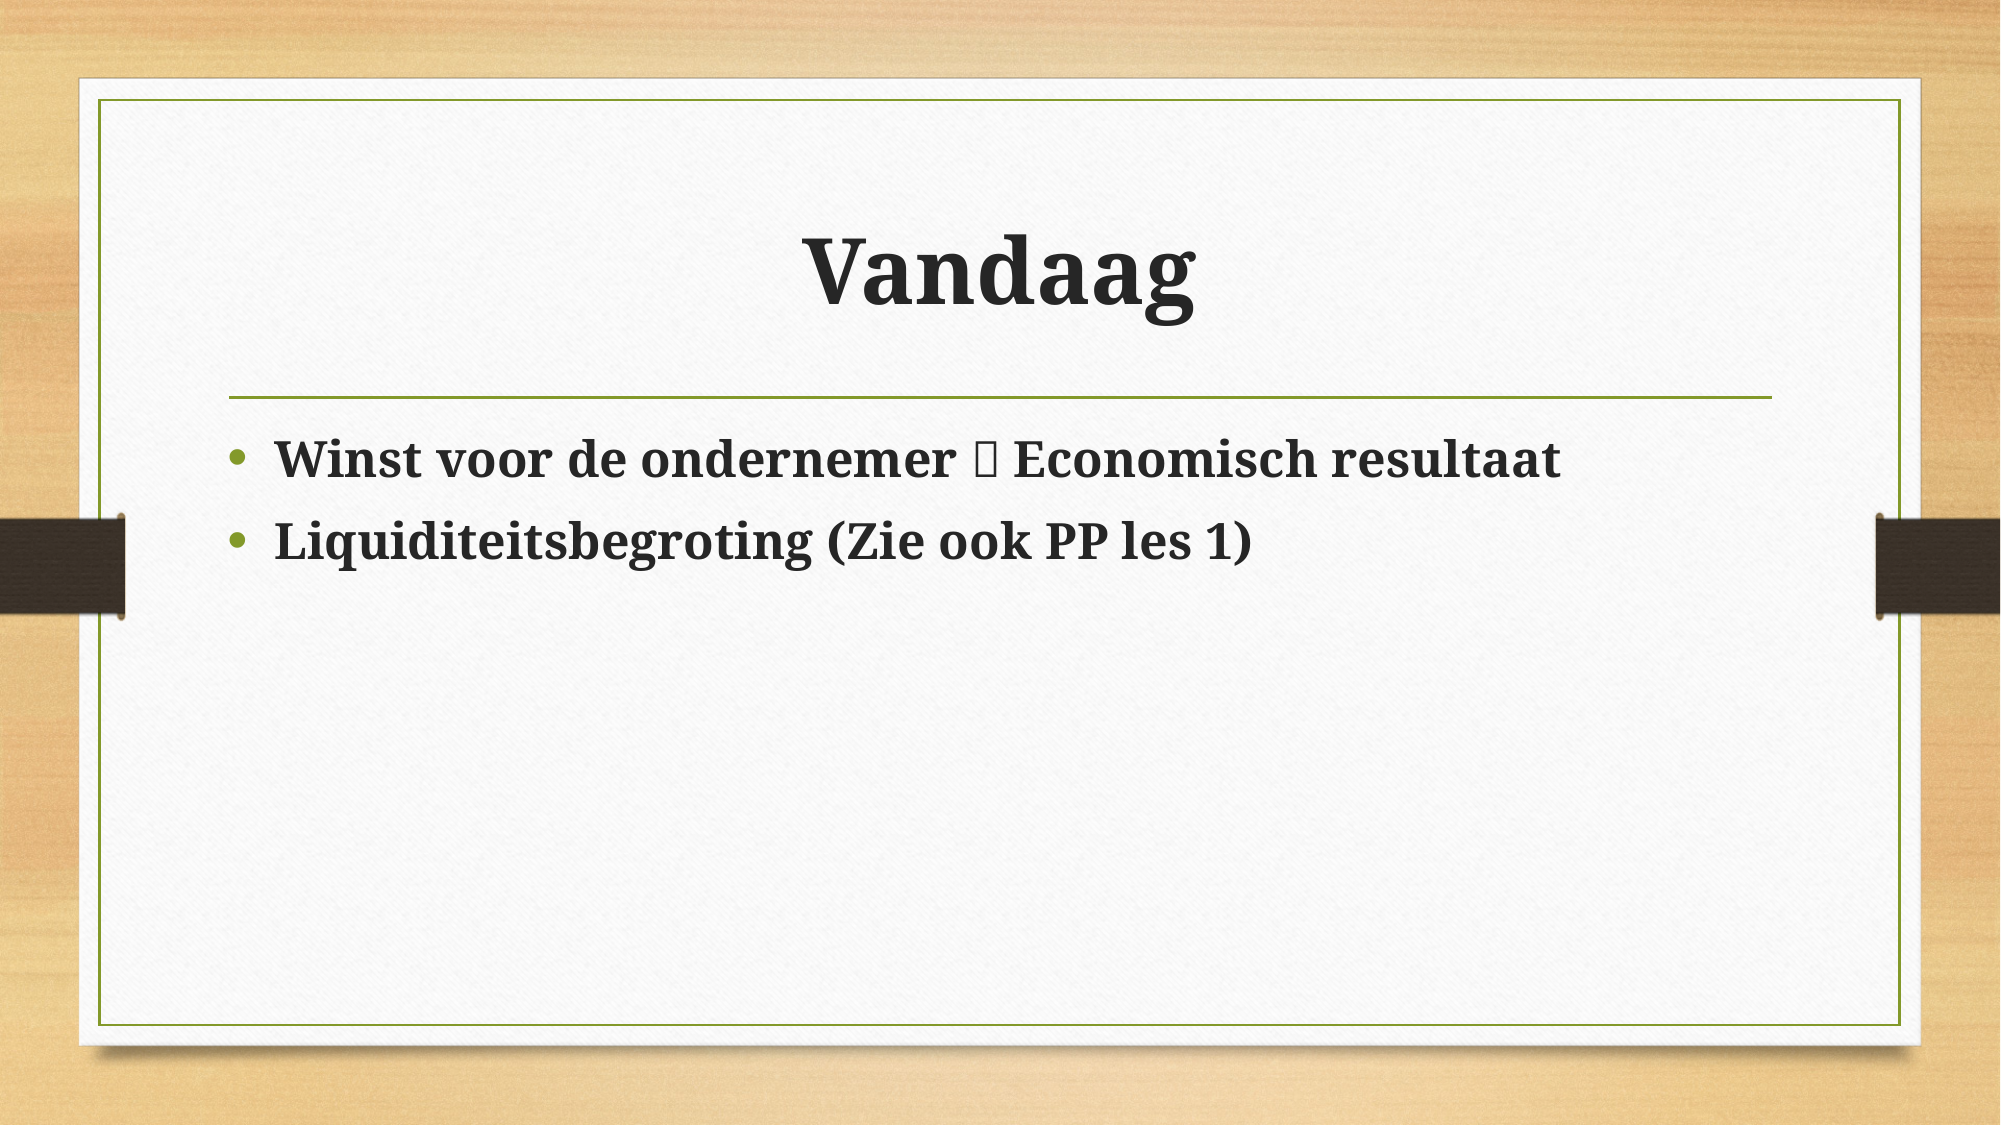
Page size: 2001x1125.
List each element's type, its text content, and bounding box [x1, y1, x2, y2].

picture [0, 0, 2001, 1125]
title Vandaag [212, 161, 1788, 375]
list Winst voor de ondernemer  Economisch resultaat Liquiditeitsbegroting (Zie ook PP les 1) [212, 419, 1788, 964]
